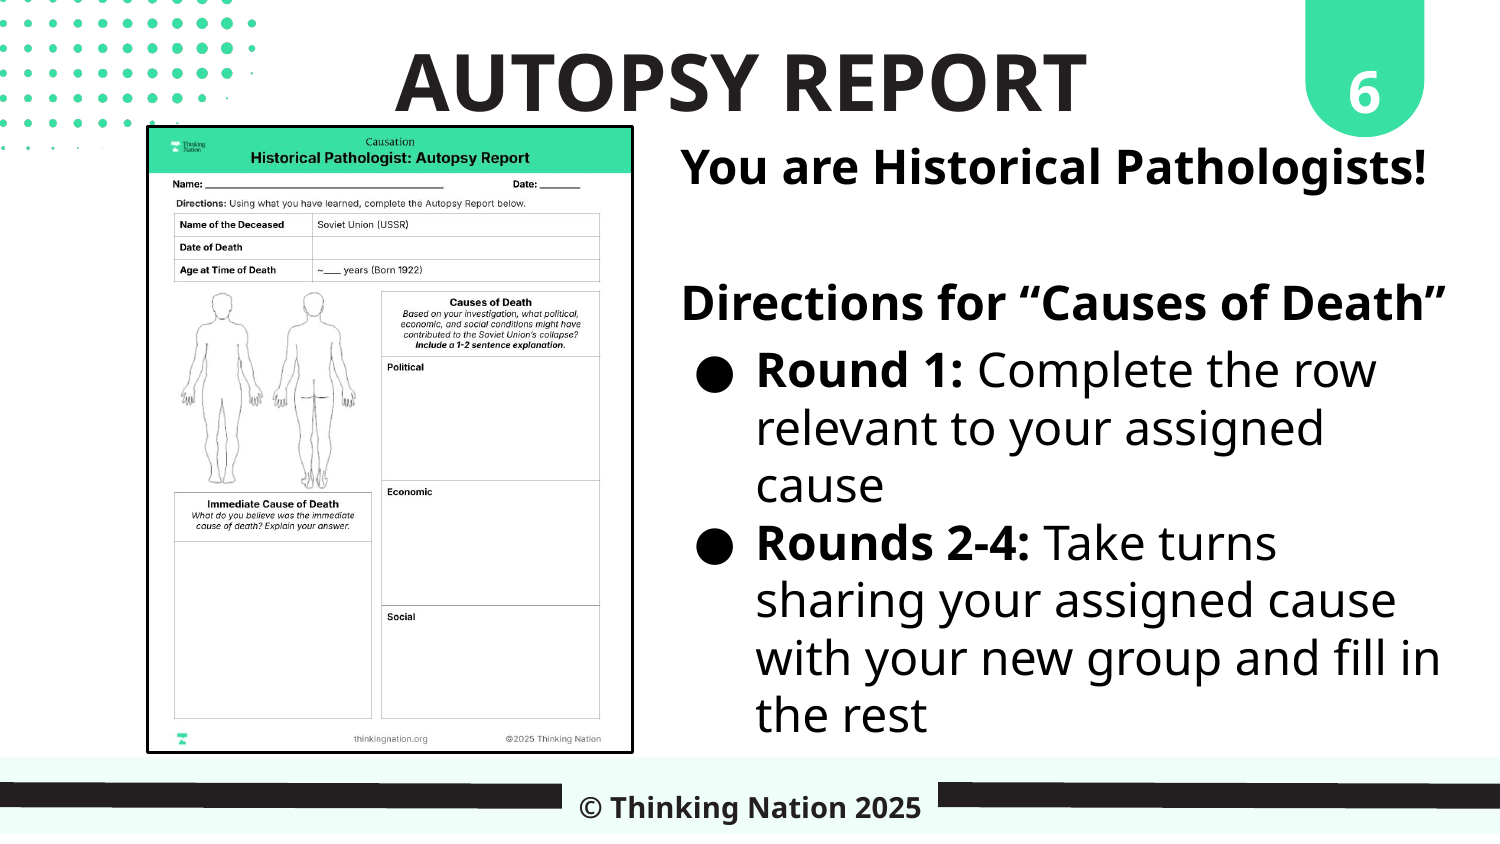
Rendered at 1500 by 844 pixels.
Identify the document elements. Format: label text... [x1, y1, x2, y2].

text_box [0, 0, 256, 150]
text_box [0, 756, 1500, 835]
text_box AUTOPSY REPORT [149, 32, 1295, 128]
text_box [1300, 0, 1430, 138]
picture [148, 128, 631, 752]
text_box You are Historical Pathologists! Directions for “Causes of Death” Round 1: Complete the row relevant to your assigned cause Rounds 2-4: Take turns sharing your assigned cause with your new group and fill in the rest [680, 136, 1451, 743]
